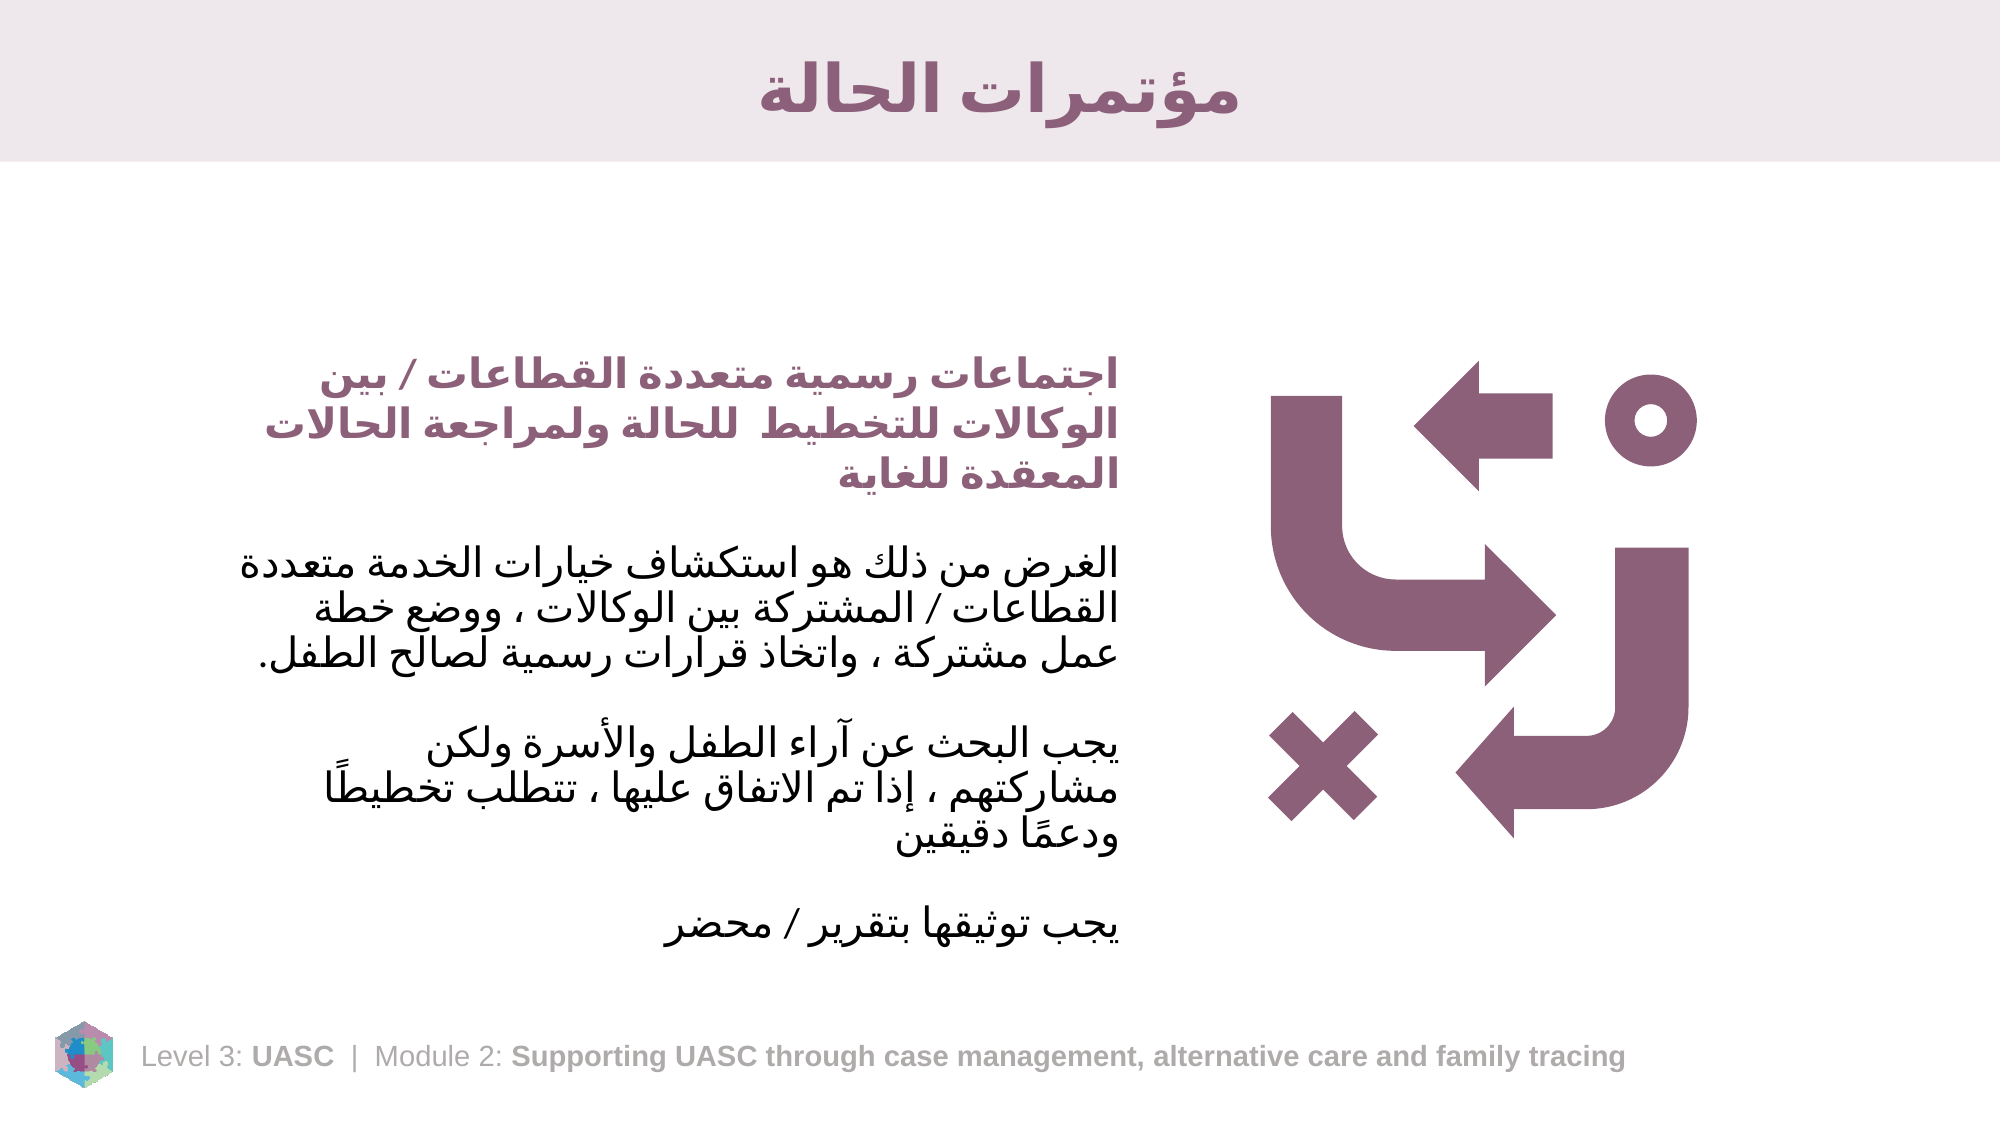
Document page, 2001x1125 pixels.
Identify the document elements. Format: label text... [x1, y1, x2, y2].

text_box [1239, 360, 1698, 848]
picture [55, 1021, 113, 1088]
title مؤتمرات الحالة [137, 19, 1863, 163]
text_box اجتماعات رسمية متعددة القطاعات / بين الوكالات للتخطيط للحالة ولمراجعة الحالات المعقدة للغاية الغرض من ذلك هو استكشاف خيارات الخدمة متعددة القطاعات / المشتركة بين الوكالات ، ووضع خطة عمل مشتركة ، واتخاذ قرارات رسمية لصالح الطفل. يجب البحث عن آراء الطفل والأسرة ولكن مشاركتهم ، إذا تم الاتفاق عليها ، تتطلب تخطيطًا ودعمًا دقيقين يجب توثيقها بتقرير / محضر [213, 339, 1136, 955]
